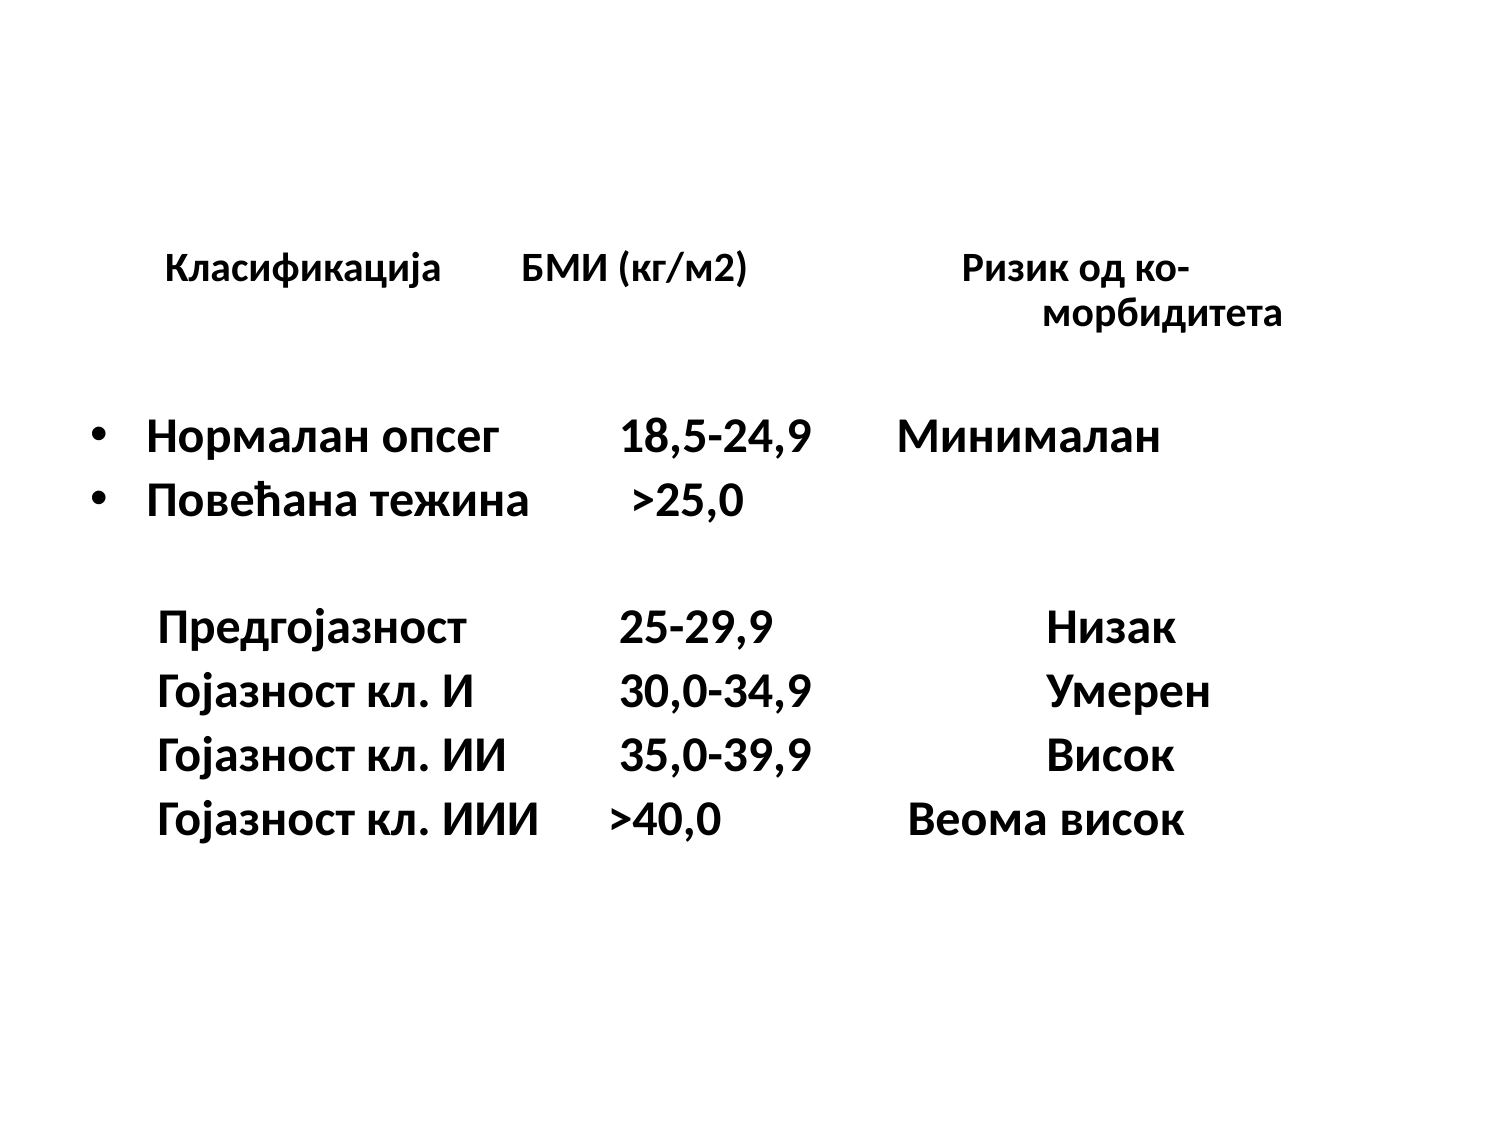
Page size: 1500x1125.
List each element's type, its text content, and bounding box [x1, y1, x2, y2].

list Класификација БМИ (кг/м2) Ризик од ко- морбидитета Нормалан опсег 18,5-24,9 Минималан Повећана тежина >25,0 Предгојазност 25-29,9 Низак Гојазност кл. И 30,0-34,9 Умерен Гојазност кл. ИИ 35,0-39,9 Висок Гојазност кл. ИИИ >40,0 Веома висок [75, 237, 1350, 963]
